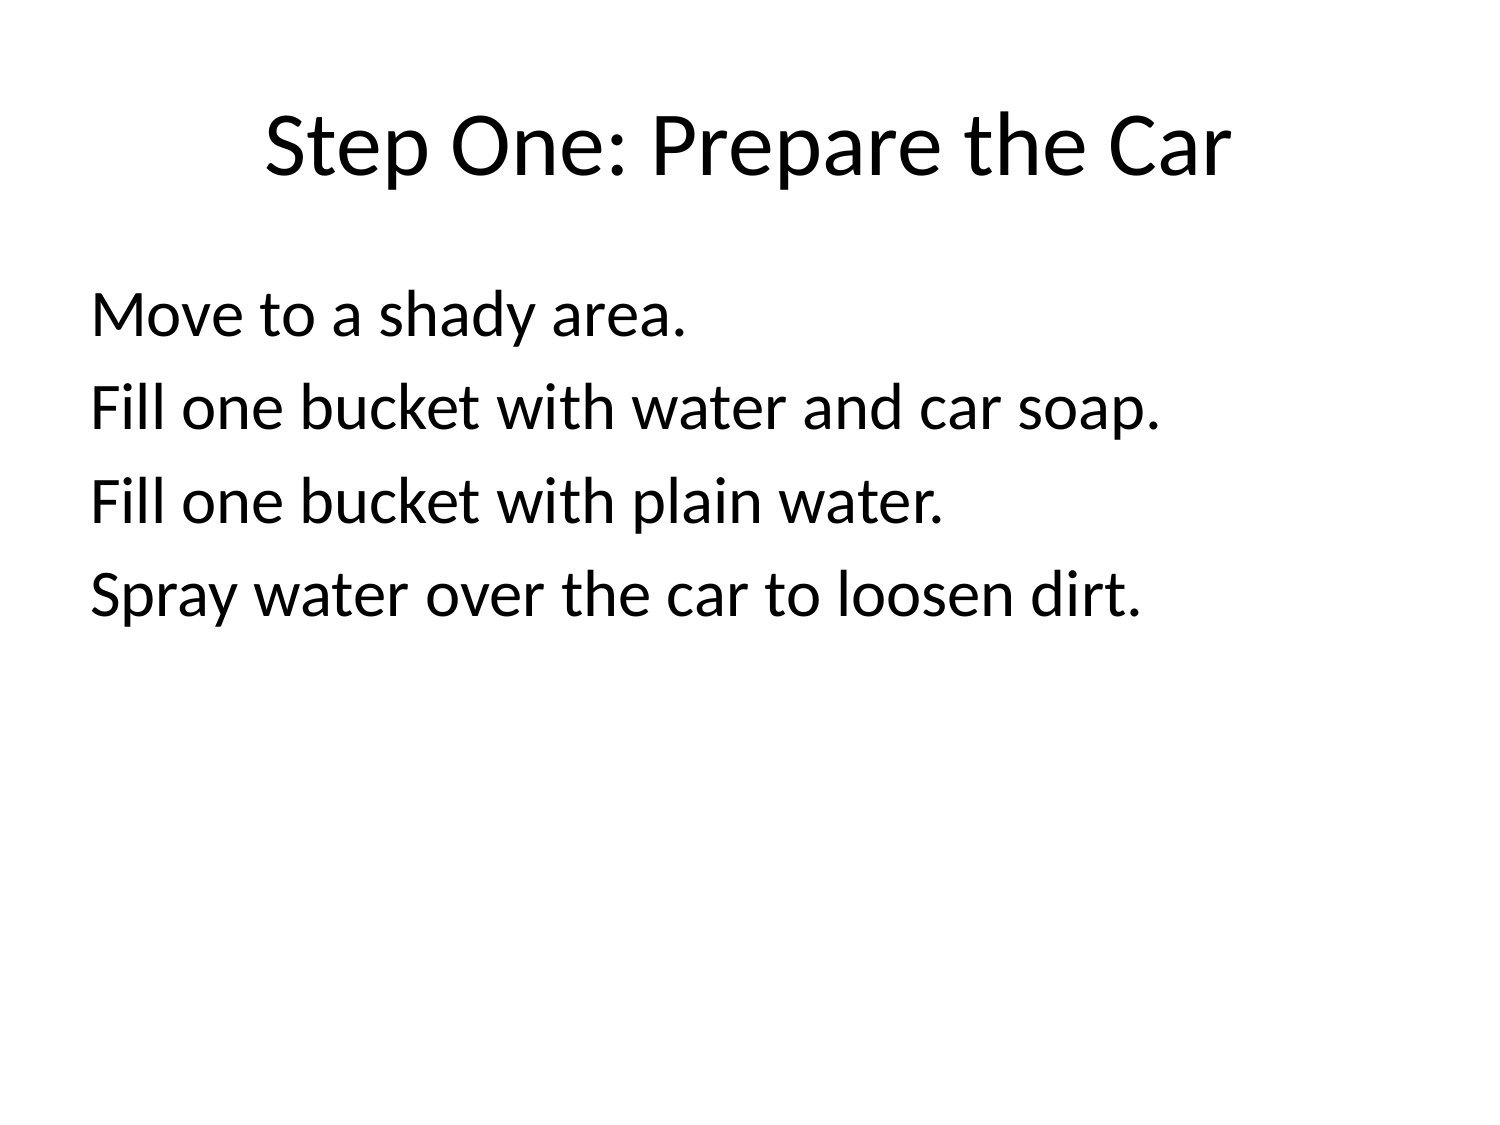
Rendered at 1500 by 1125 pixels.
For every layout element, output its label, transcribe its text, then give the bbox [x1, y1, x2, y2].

list Move to a shady area. Fill one bucket with water and car soap. Fill one bucket with plain water. Spray water over the car to loosen dirt. [75, 262, 1425, 1005]
title Step One: Prepare the Car [75, 45, 1425, 233]
